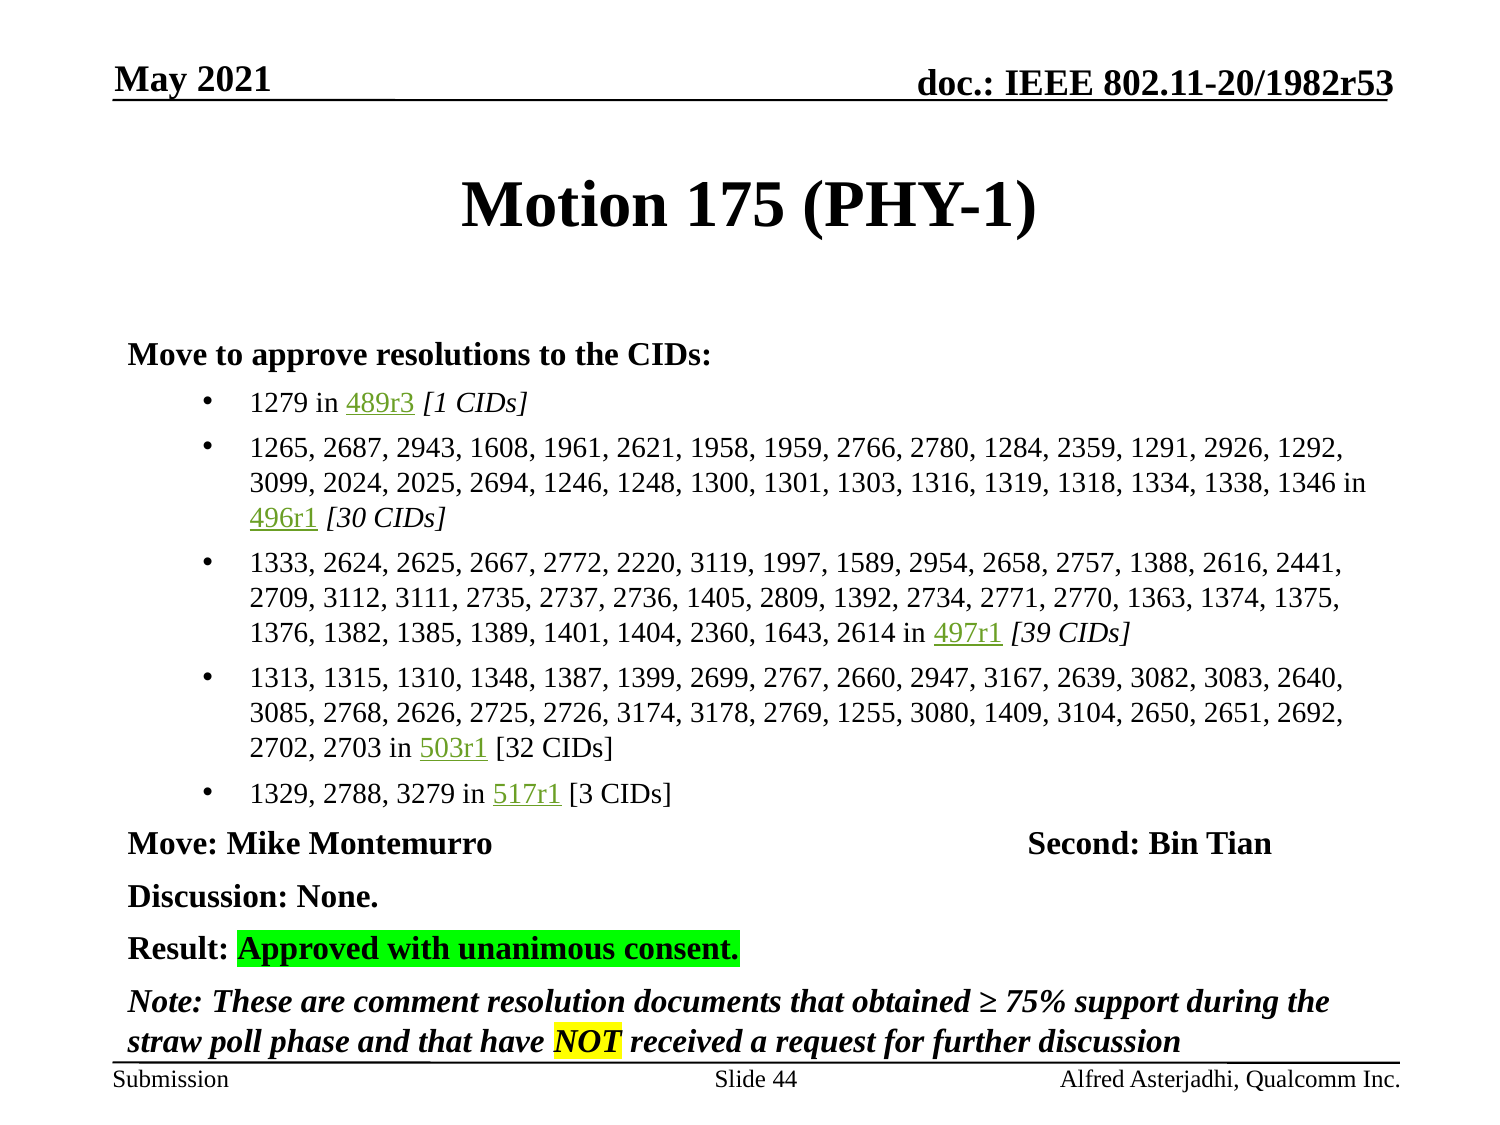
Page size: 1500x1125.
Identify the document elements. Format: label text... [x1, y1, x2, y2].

slide_number Slide 44 [712, 1061, 800, 1123]
list Move to approve resolutions to the CIDs: 1279 in 489r3 [1 CIDs] 1265, 2687, 2943, 1608, 1961, 2621, 1958, 1959, 2766, 2780, 1284, 2359, 1291, 2926, 1292, 3099, 2024, 2025, 2694, 1246, 1248, 1300, 1301, 1303, 1316, 1319, 1318, 1334, 1338, 1346 in 496r1 [30 CIDs] 1333, 2624, 2625, 2667, 2772, 2220, 3119, 1997, 1589, 2954, 2658, 2757, 1388, 2616, 2441, 2709, 3112, 3111, 2735, 2737, 2736, 1405, 2809, 1392, 2734, 2771, 2770, 1363, 1374, 1375, 1376, 1382, 1385, 1389, 1401, 1404, 2360, 1643, 2614 in 497r1 [39 CIDs] 1313, 1315, 1310, 1348, 1387, 1399, 2699, 2767, 2660, 2947, 3167, 2639, 3082, 3083, 2640, 3085, 2768, 2626, 2725, 2726, 3174, 3178, 2769, 1255, 3080, 1409, 3104, 2650, 2651, 2692, 2702, 2703 in 503r1 [32 CIDs] 1329, 2788, 3279 in 517r1 [3 CIDs] Move: Mike Montemurro Second: Bin Tian Discussion: None. Result: Approved with unanimous consent. Note: These are comment resolution documents that obtained ≥ 75% support during the straw poll phase and that have NOT received a request for further discussion [112, 324, 1388, 1063]
footer Alfred Asterjadhi, Qualcomm Inc. [878, 1061, 1402, 1093]
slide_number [114, 54, 423, 100]
title Motion 175 (PHY-1) [112, 112, 1388, 288]
